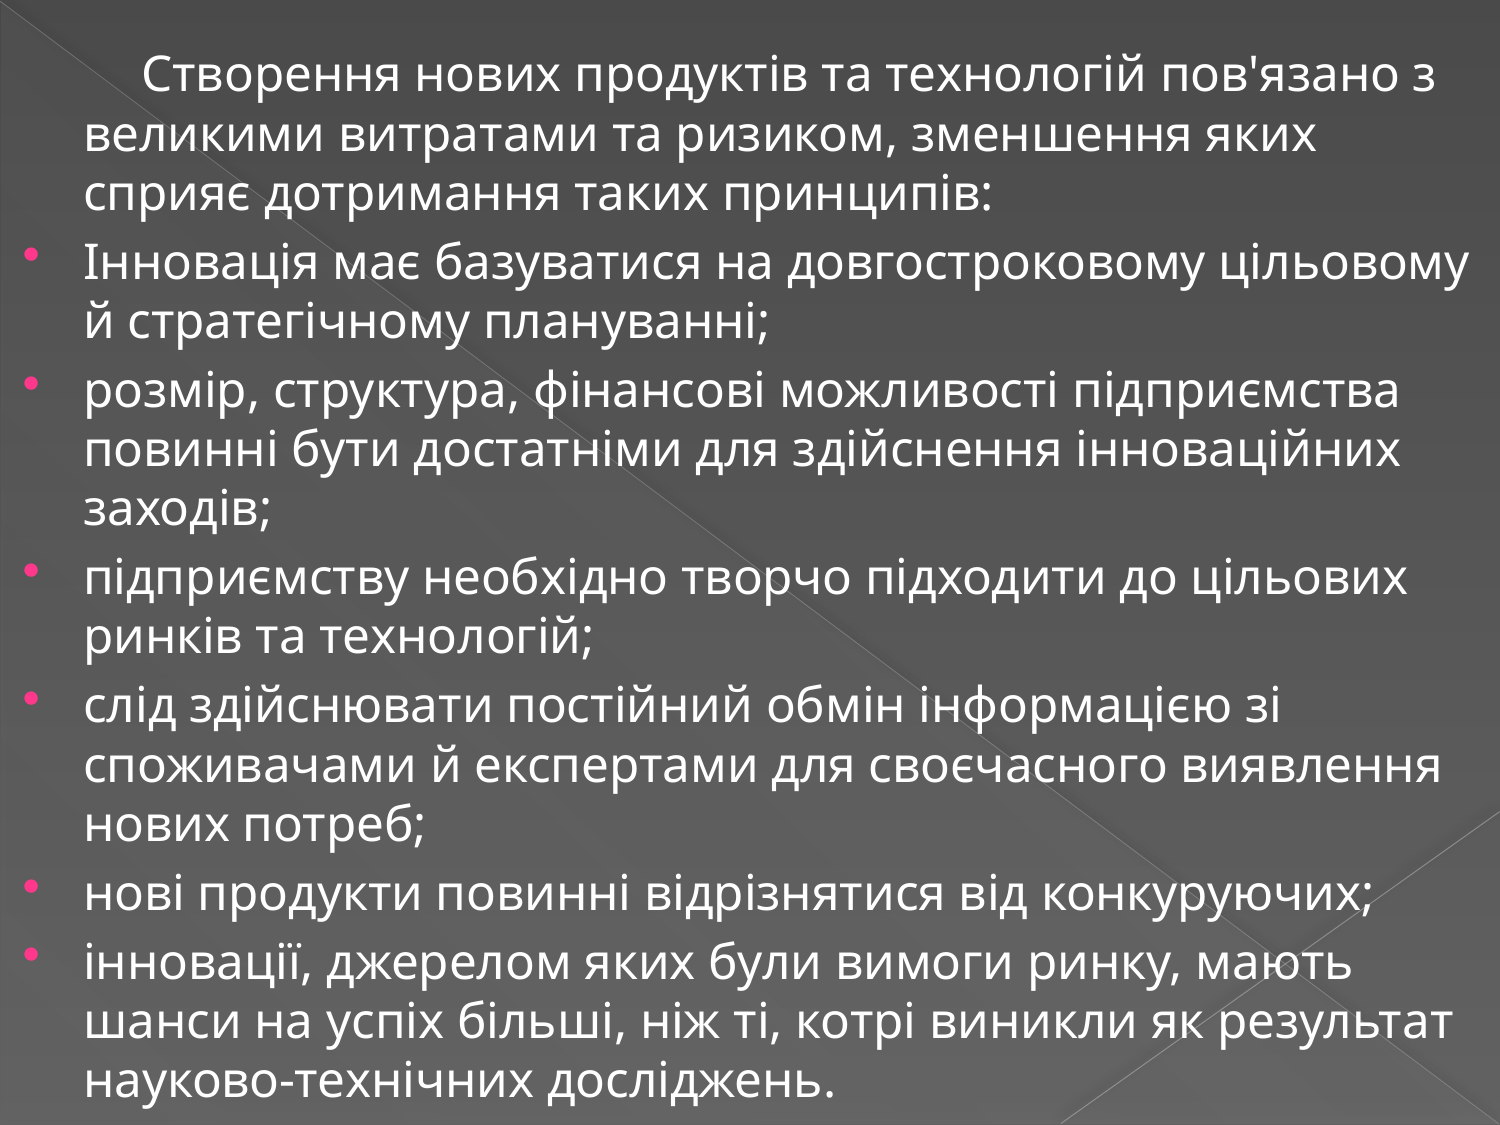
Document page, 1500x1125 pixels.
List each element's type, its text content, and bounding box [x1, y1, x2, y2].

list Створення нових продуктів та технологій пов'язано з великими витратами та ризиком, зменшення яких сприяє дотримання таких принципів: Інновація має базуватися на довгостроковому цільовому й стратегічному плануванні; розмір, структура, фінансові можливості підприємства повинні бути достатніми для здійснення інноваційних заходів; підприємству необхідно творчо підходити до цільових ринків та технологій; слід здійснювати постійний обмін інформацією зі споживачами й експертами для своєчасного виявлення нових потреб; нові продукти повинні відрізнятися від конкуруючих; інновації, джерелом яких були вимоги ринку, мають шанси на успіх більші, ніж ті, котрі виникли як результат науково-технічних досліджень. [0, 35, 1500, 1125]
